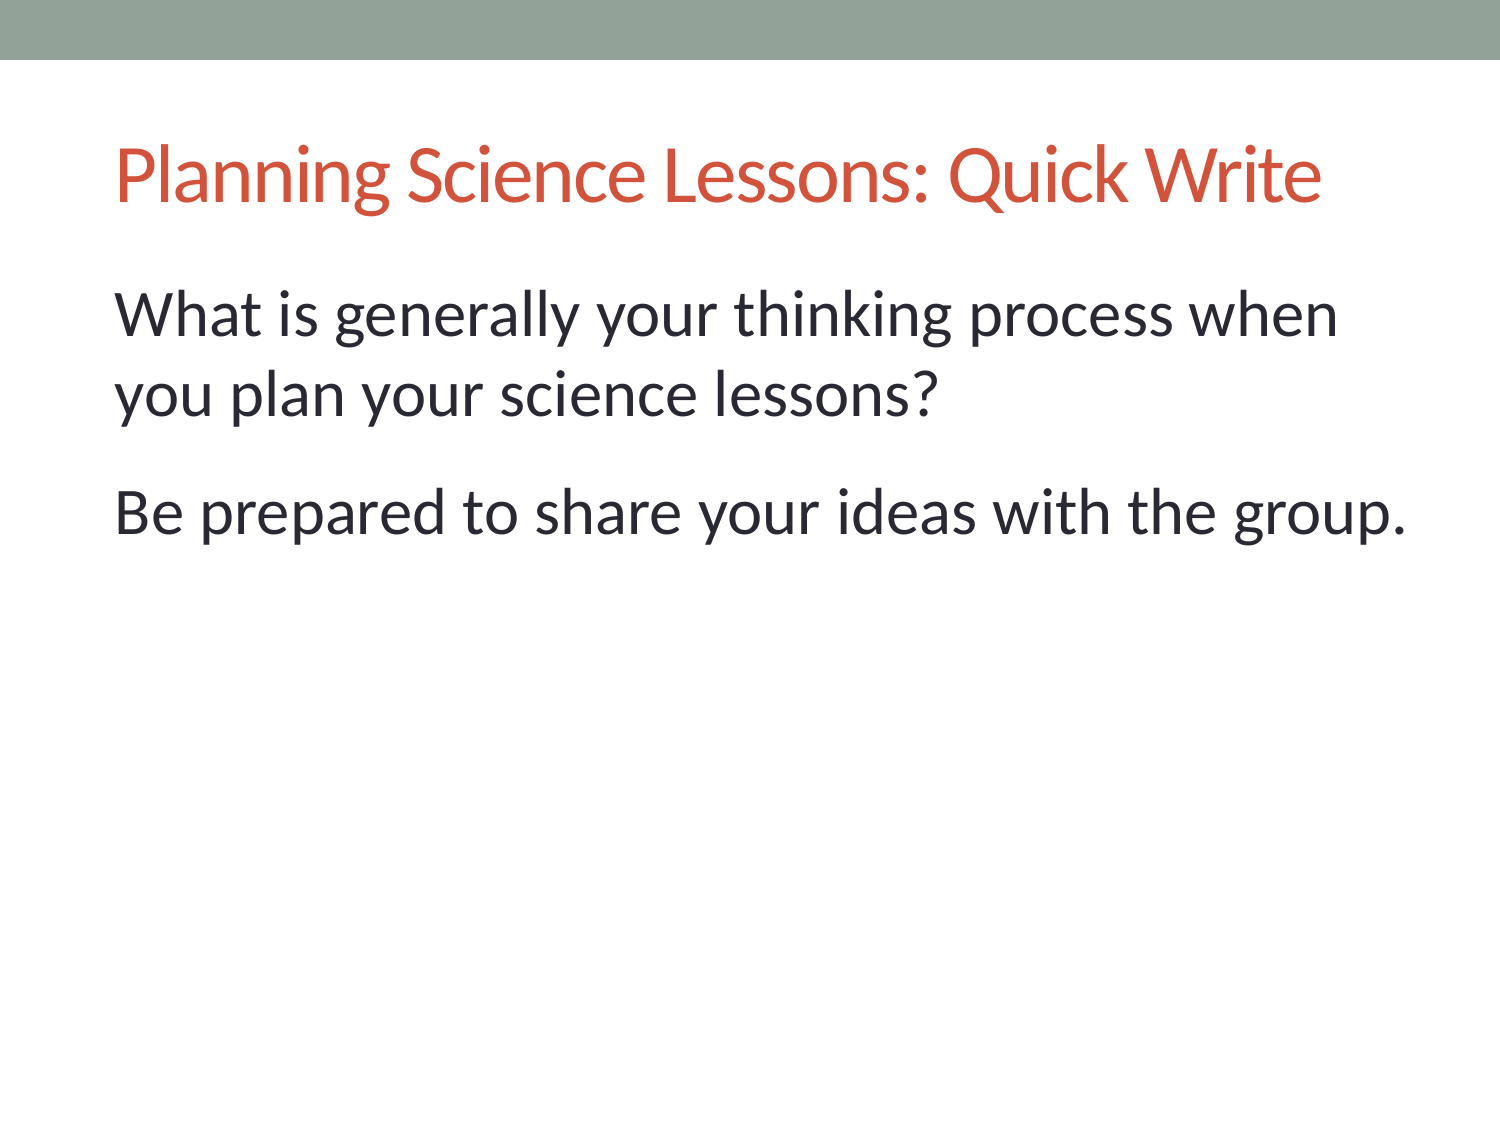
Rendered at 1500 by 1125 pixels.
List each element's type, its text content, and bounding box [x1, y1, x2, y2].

list What is generally your thinking process when you plan your science lessons? Be prepared to share your ideas with the group. [99, 262, 1425, 1063]
title Planning Science Lessons: Quick Write [99, 87, 1425, 250]
